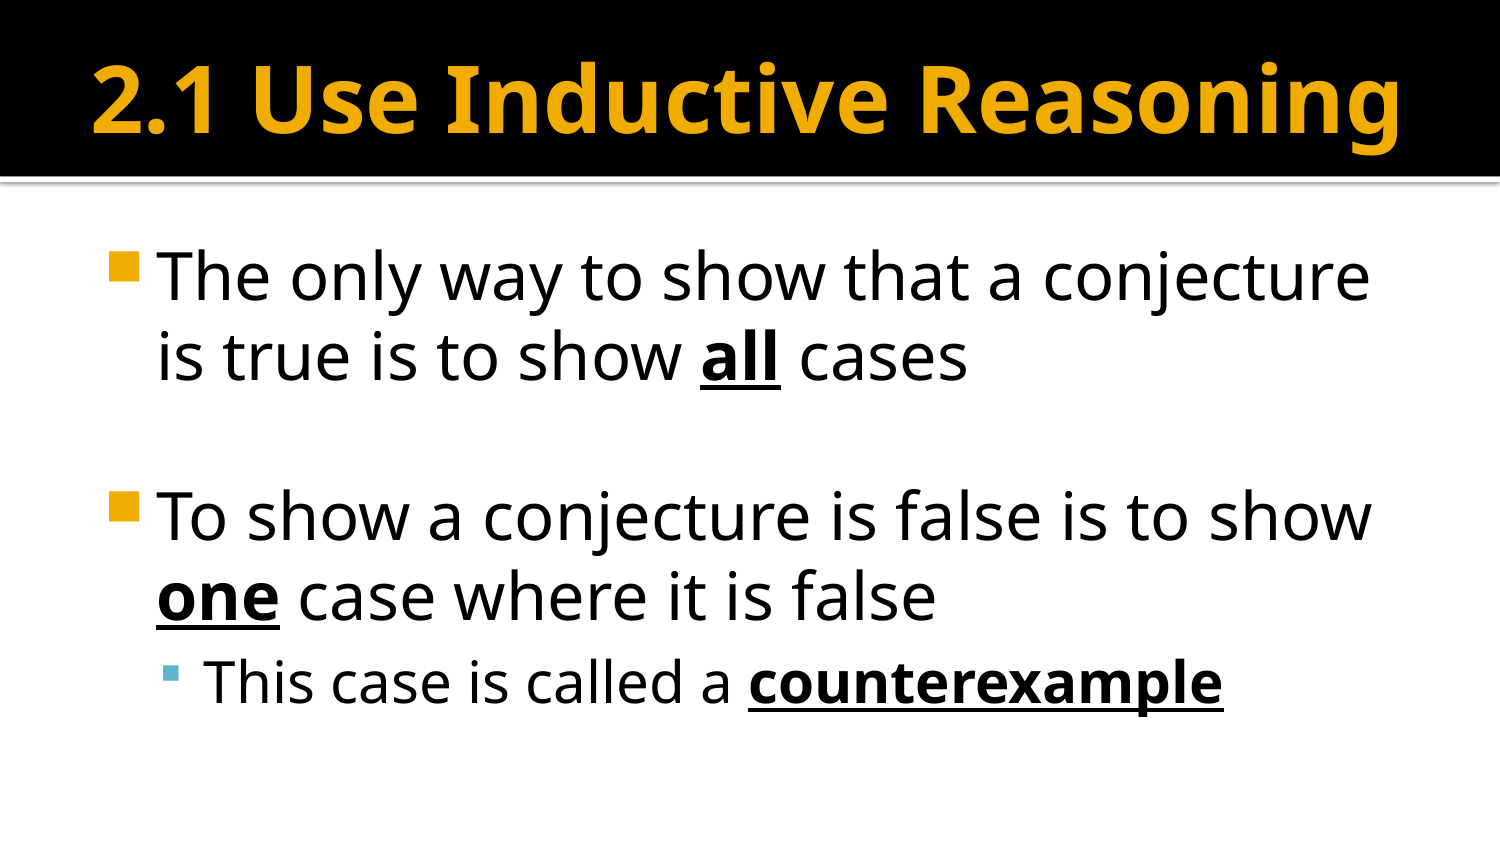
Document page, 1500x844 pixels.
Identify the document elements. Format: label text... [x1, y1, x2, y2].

list The only way to show that a conjecture is true is to show all cases To show a conjecture is false is to show one case where it is false This case is called a counterexample [75, 218, 1425, 788]
title 2.1 Use Inductive Reasoning [75, 19, 1425, 174]
